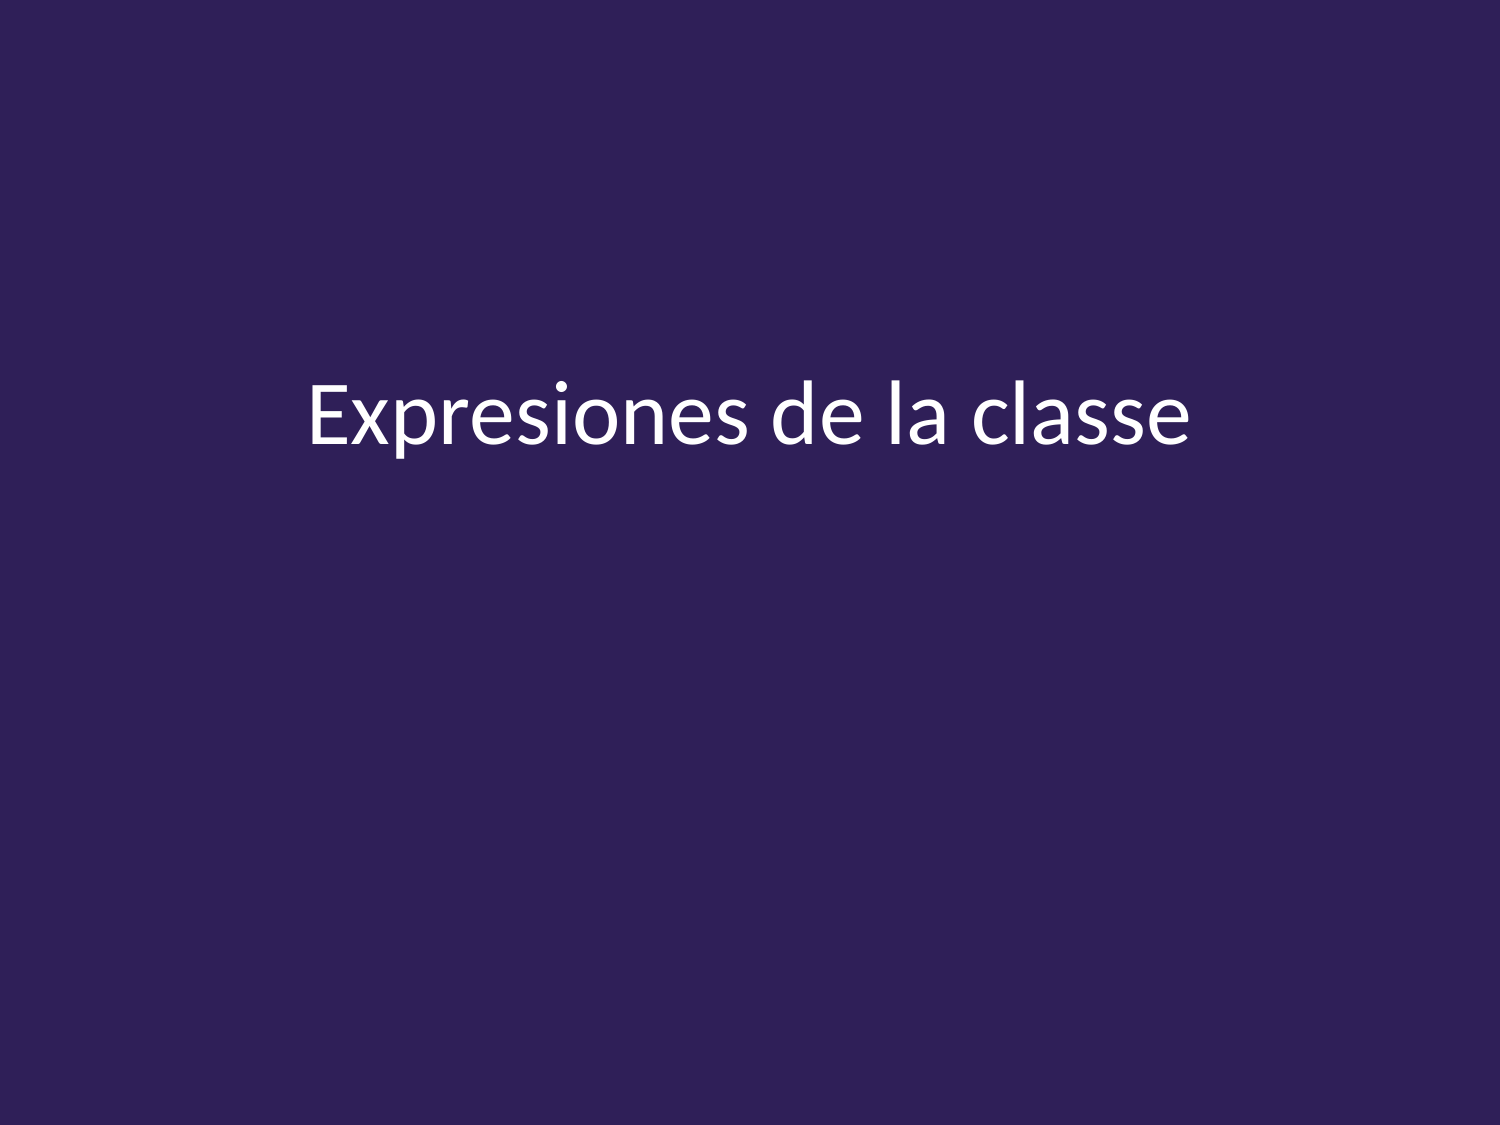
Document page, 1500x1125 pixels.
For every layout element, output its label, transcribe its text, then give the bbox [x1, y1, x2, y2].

title Expresiones de la classe [75, 45, 1425, 770]
